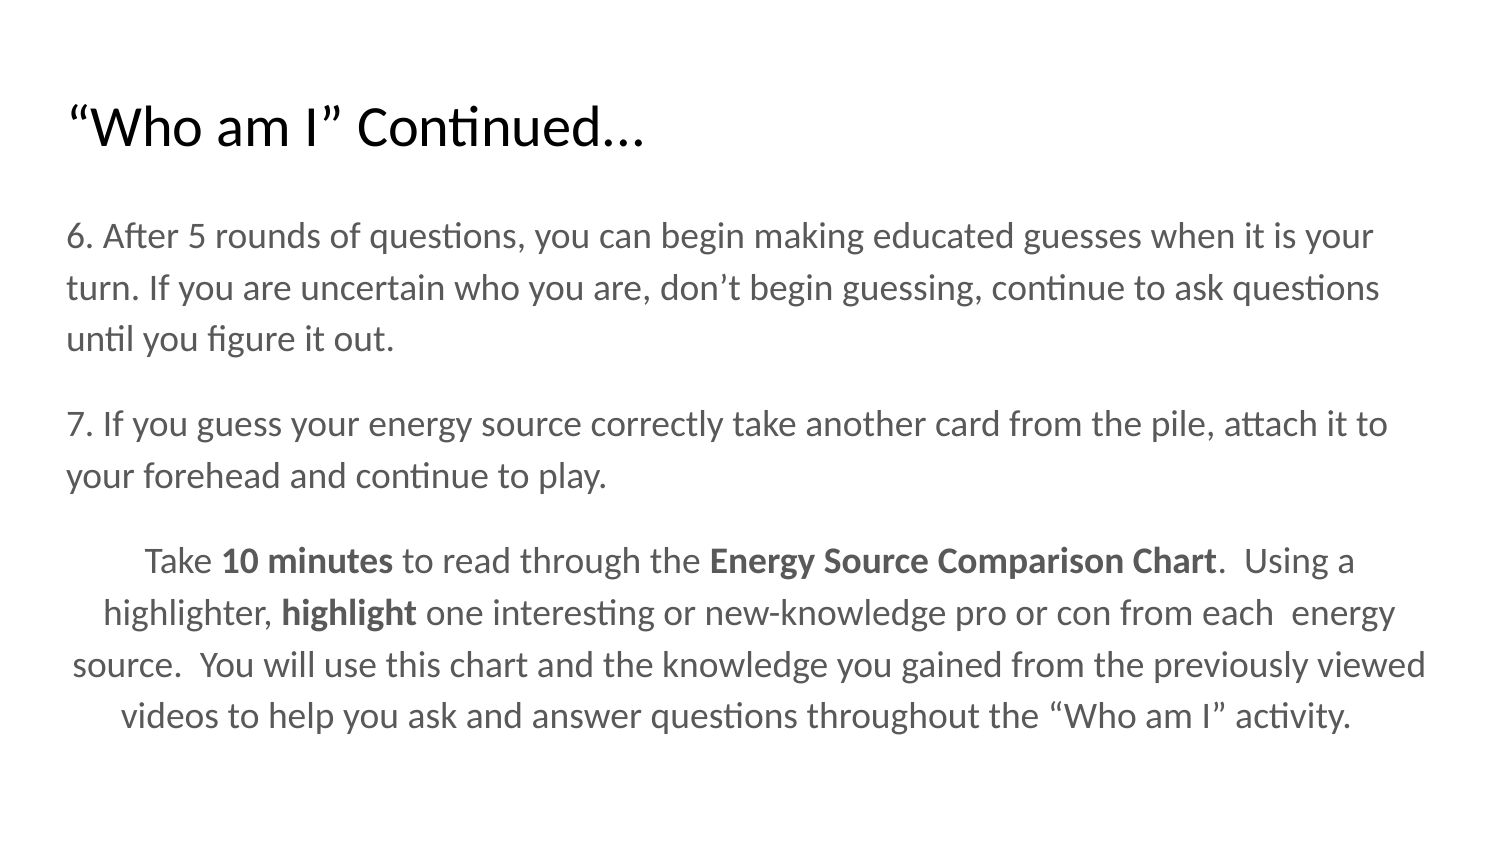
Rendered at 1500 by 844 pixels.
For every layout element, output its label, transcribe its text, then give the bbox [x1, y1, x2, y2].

list 6. After 5 rounds of questions, you can begin making educated guesses when it is your turn. If you are uncertain who you are, don’t begin guessing, continue to ask questions until you figure it out. 7. If you guess your energy source correctly take another card from the pile, attach it to your forehead and continue to play. Take 10 minutes to read through the Energy Source Comparison Chart. Using a highlighter, highlight one interesting or new-knowledge pro or con from each energy source. You will use this chart and the knowledge you gained from the previously viewed videos to help you ask and answer questions throughout the “Who am I” activity. [51, 189, 1449, 750]
title “Who am I” Continued... [51, 72, 1449, 167]
